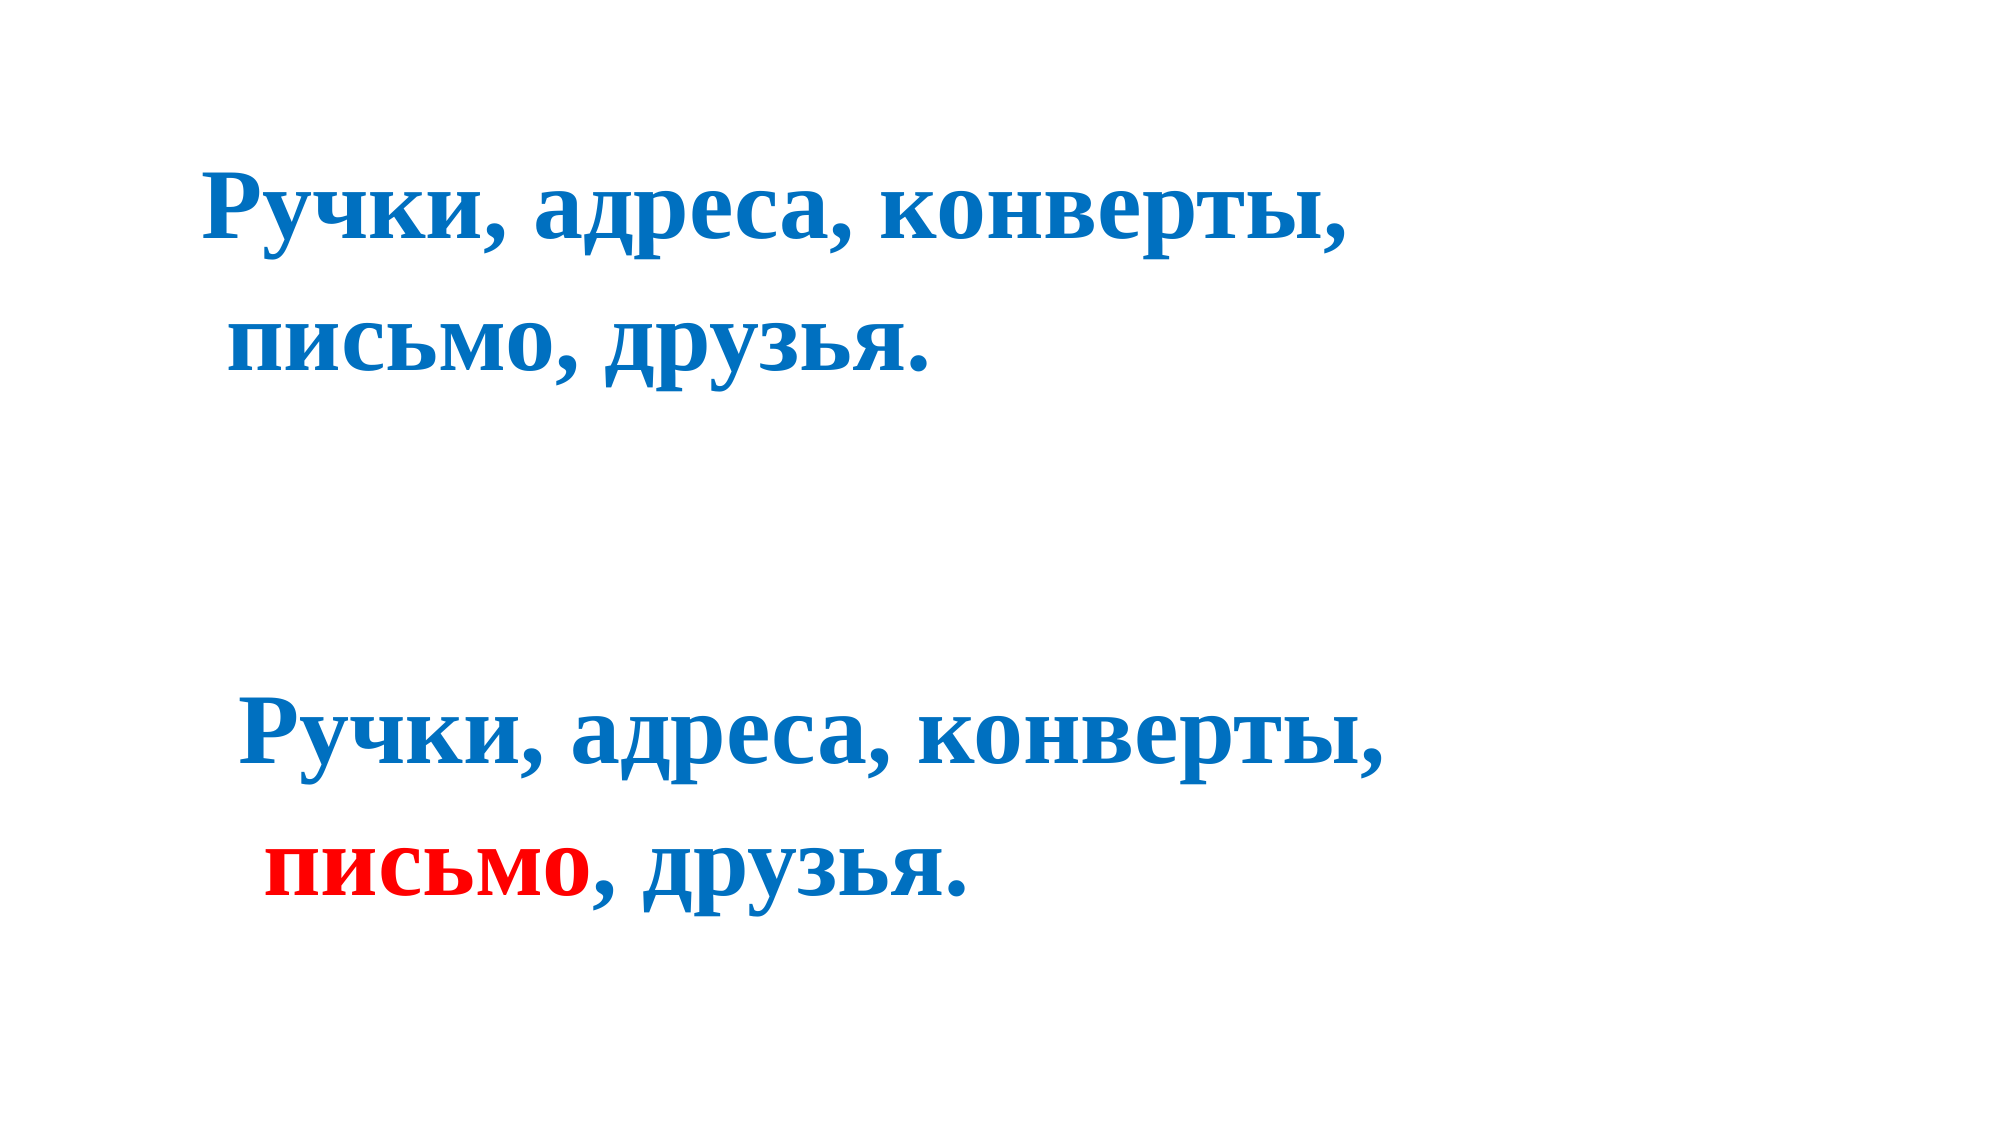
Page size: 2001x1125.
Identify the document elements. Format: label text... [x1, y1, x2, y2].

text_box Ручки, адреса, конверты, письмо, друзья. [186, 130, 2000, 398]
text_box Ручки, адреса, конверты, письмо, друзья. [223, 655, 1893, 923]
